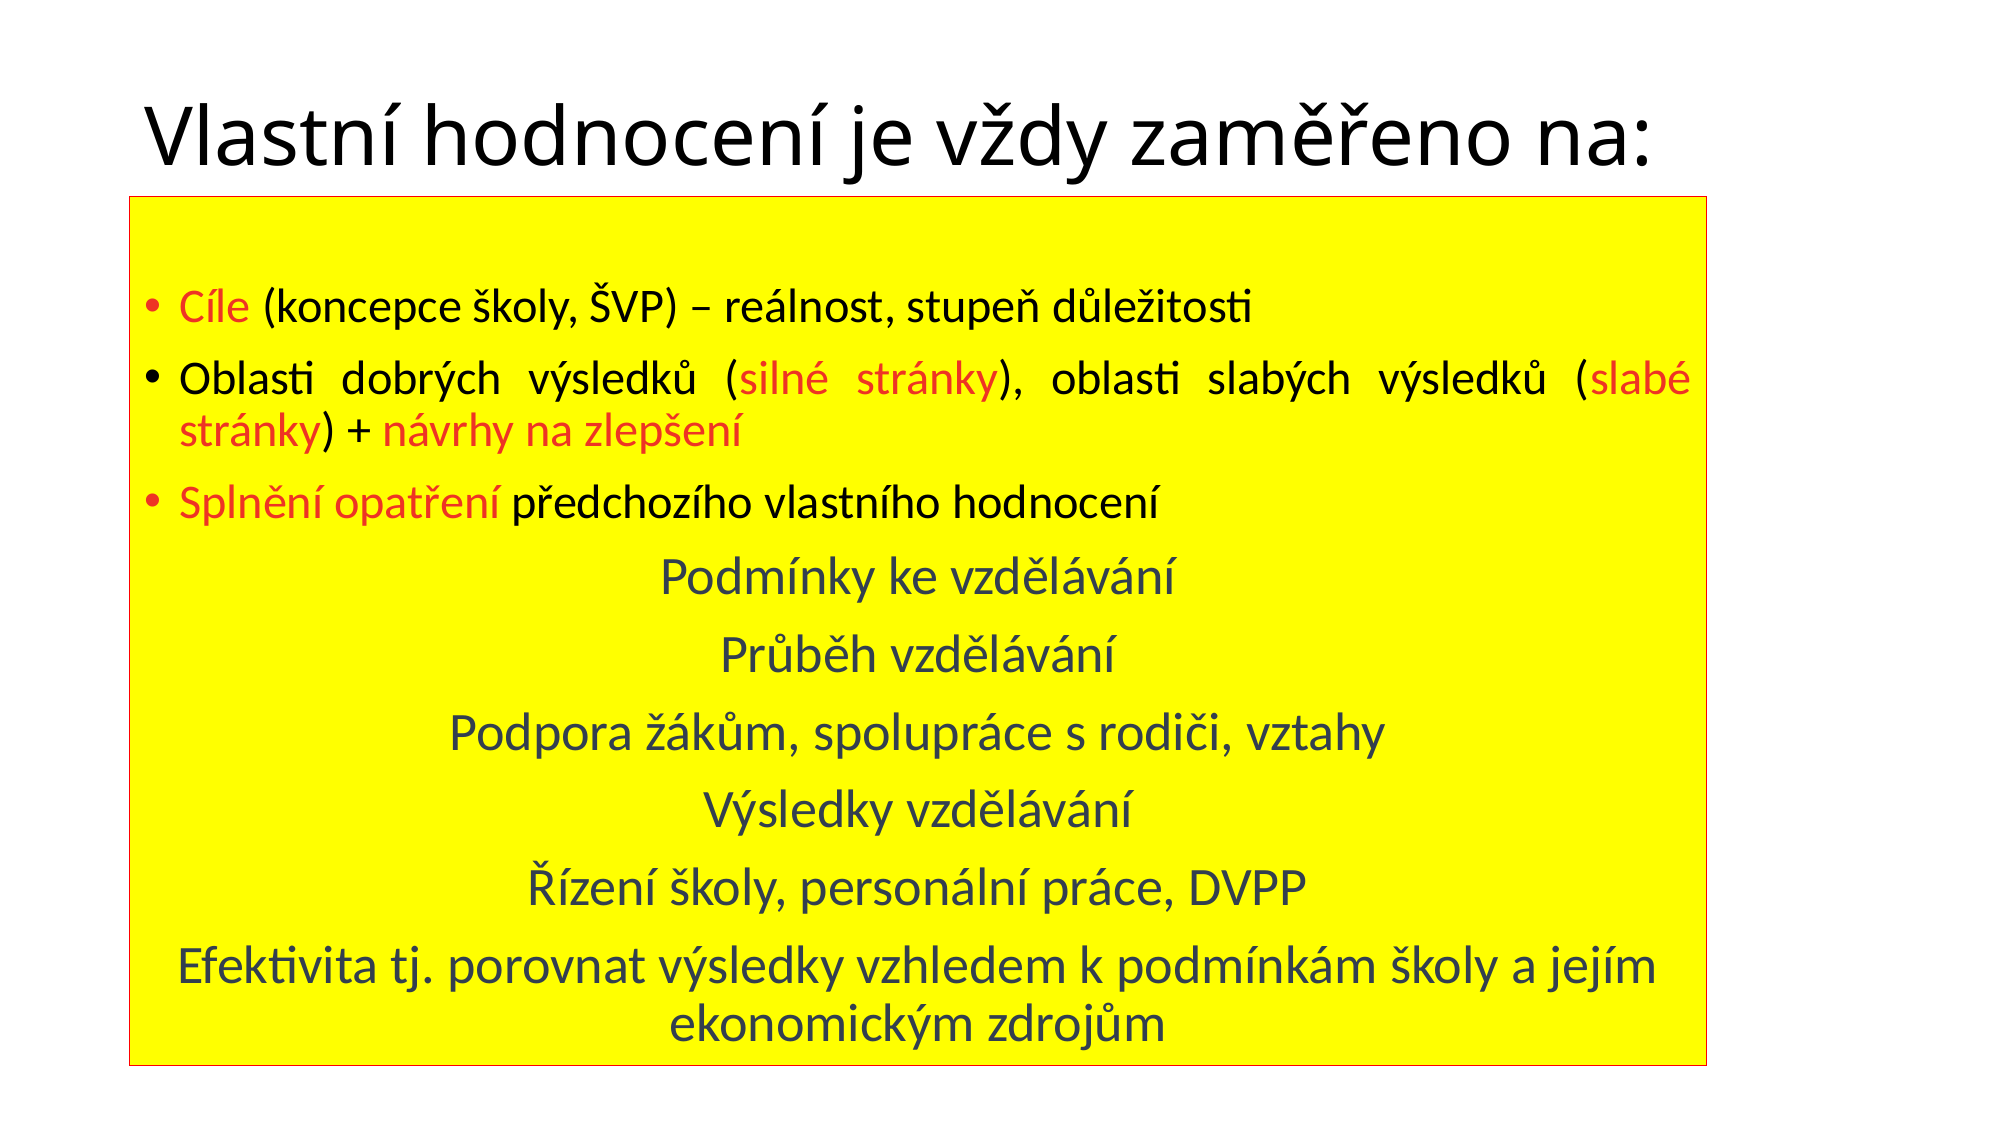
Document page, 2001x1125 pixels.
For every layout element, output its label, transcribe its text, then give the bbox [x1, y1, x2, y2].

list Cíle (koncepce školy, ŠVP) – reálnost, stupeň důležitosti Oblasti dobrých výsledků (silné stránky), oblasti slabých výsledků (slabé stránky) + návrhy na zlepšení Splnění opatření předchozího vlastního hodnocení Podmínky ke vzdělávání Průběh vzdělávání Podpora žákům, spolupráce s rodiči, vztahy Výsledky vzdělávání Řízení školy, personální práce, DVPP Efektivita tj. porovnat výsledky vzhledem k podmínkám školy a jejím ekonomickým zdrojům [129, 196, 1707, 1066]
title Vlastní hodnocení je vždy zaměřeno na: [129, 45, 1733, 233]
